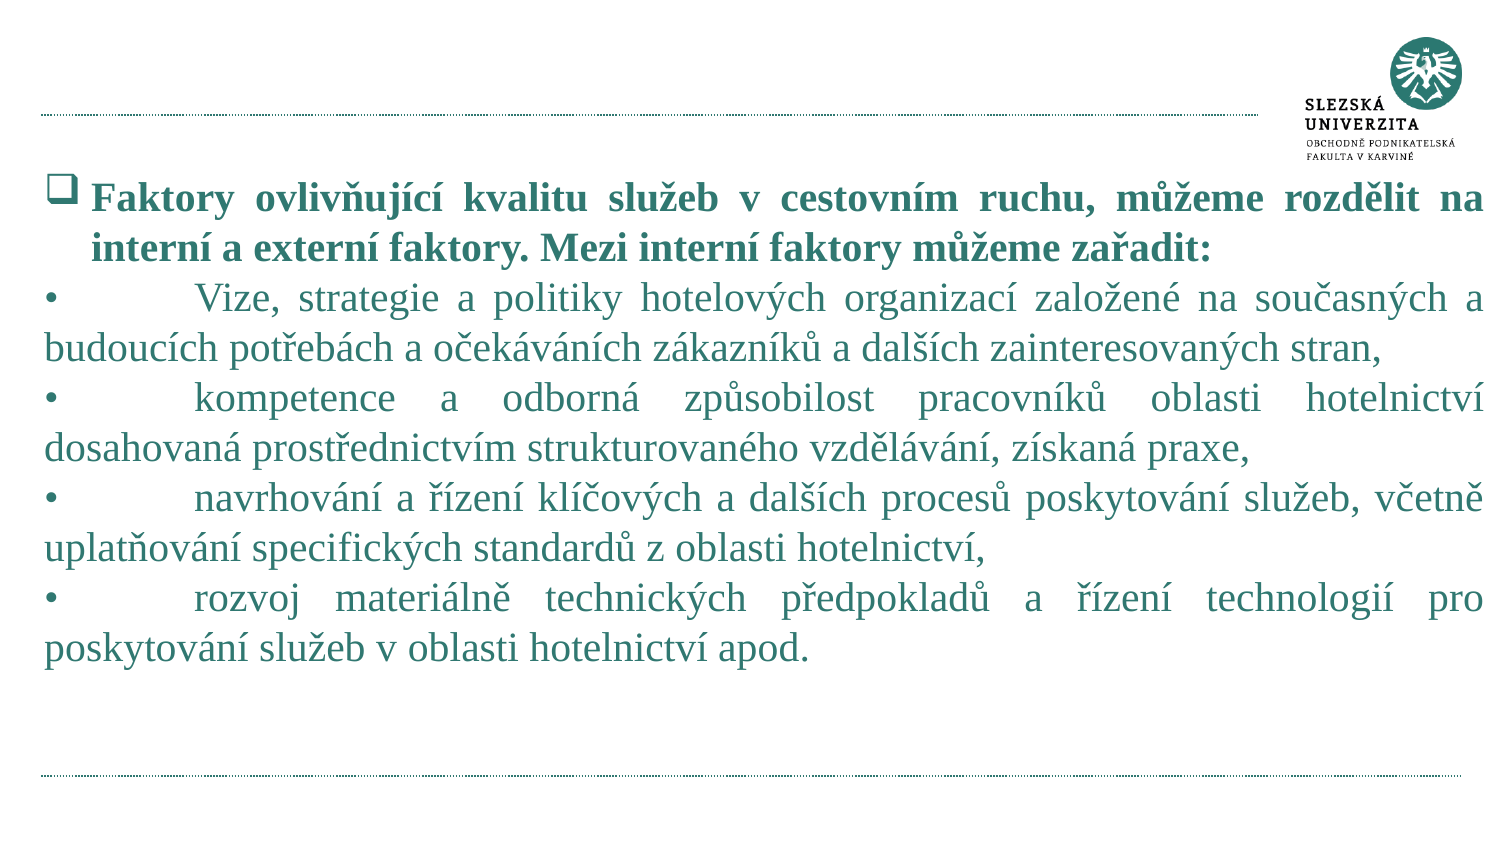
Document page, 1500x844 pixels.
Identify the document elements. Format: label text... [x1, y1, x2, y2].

picture [1305, 37, 1462, 160]
text_box Faktory ovlivňující kvalitu služeb v cestovním ruchu, můžeme rozdělit na interní a externí faktory. Mezi interní faktory můžeme zařadit: • Vize, strategie a politiky hotelových organizací založené na současných a budoucích potřebách a očekáváních zákazníků a dalších zainteresovaných stran, • kompetence a odborná způsobilost pracovníků oblasti hotelnictví dosahovaná prostřednictvím strukturovaného vzdělávání, získaná praxe, • navrhování a řízení klíčových a dalších procesů poskytování služeb, včetně uplatňování specifických standardů z oblasti hotelnictví, • rozvoj materiálně technických předpokladů a řízení technologií pro poskytování služeb v oblasti hotelnictví apod. [29, 161, 1500, 727]
